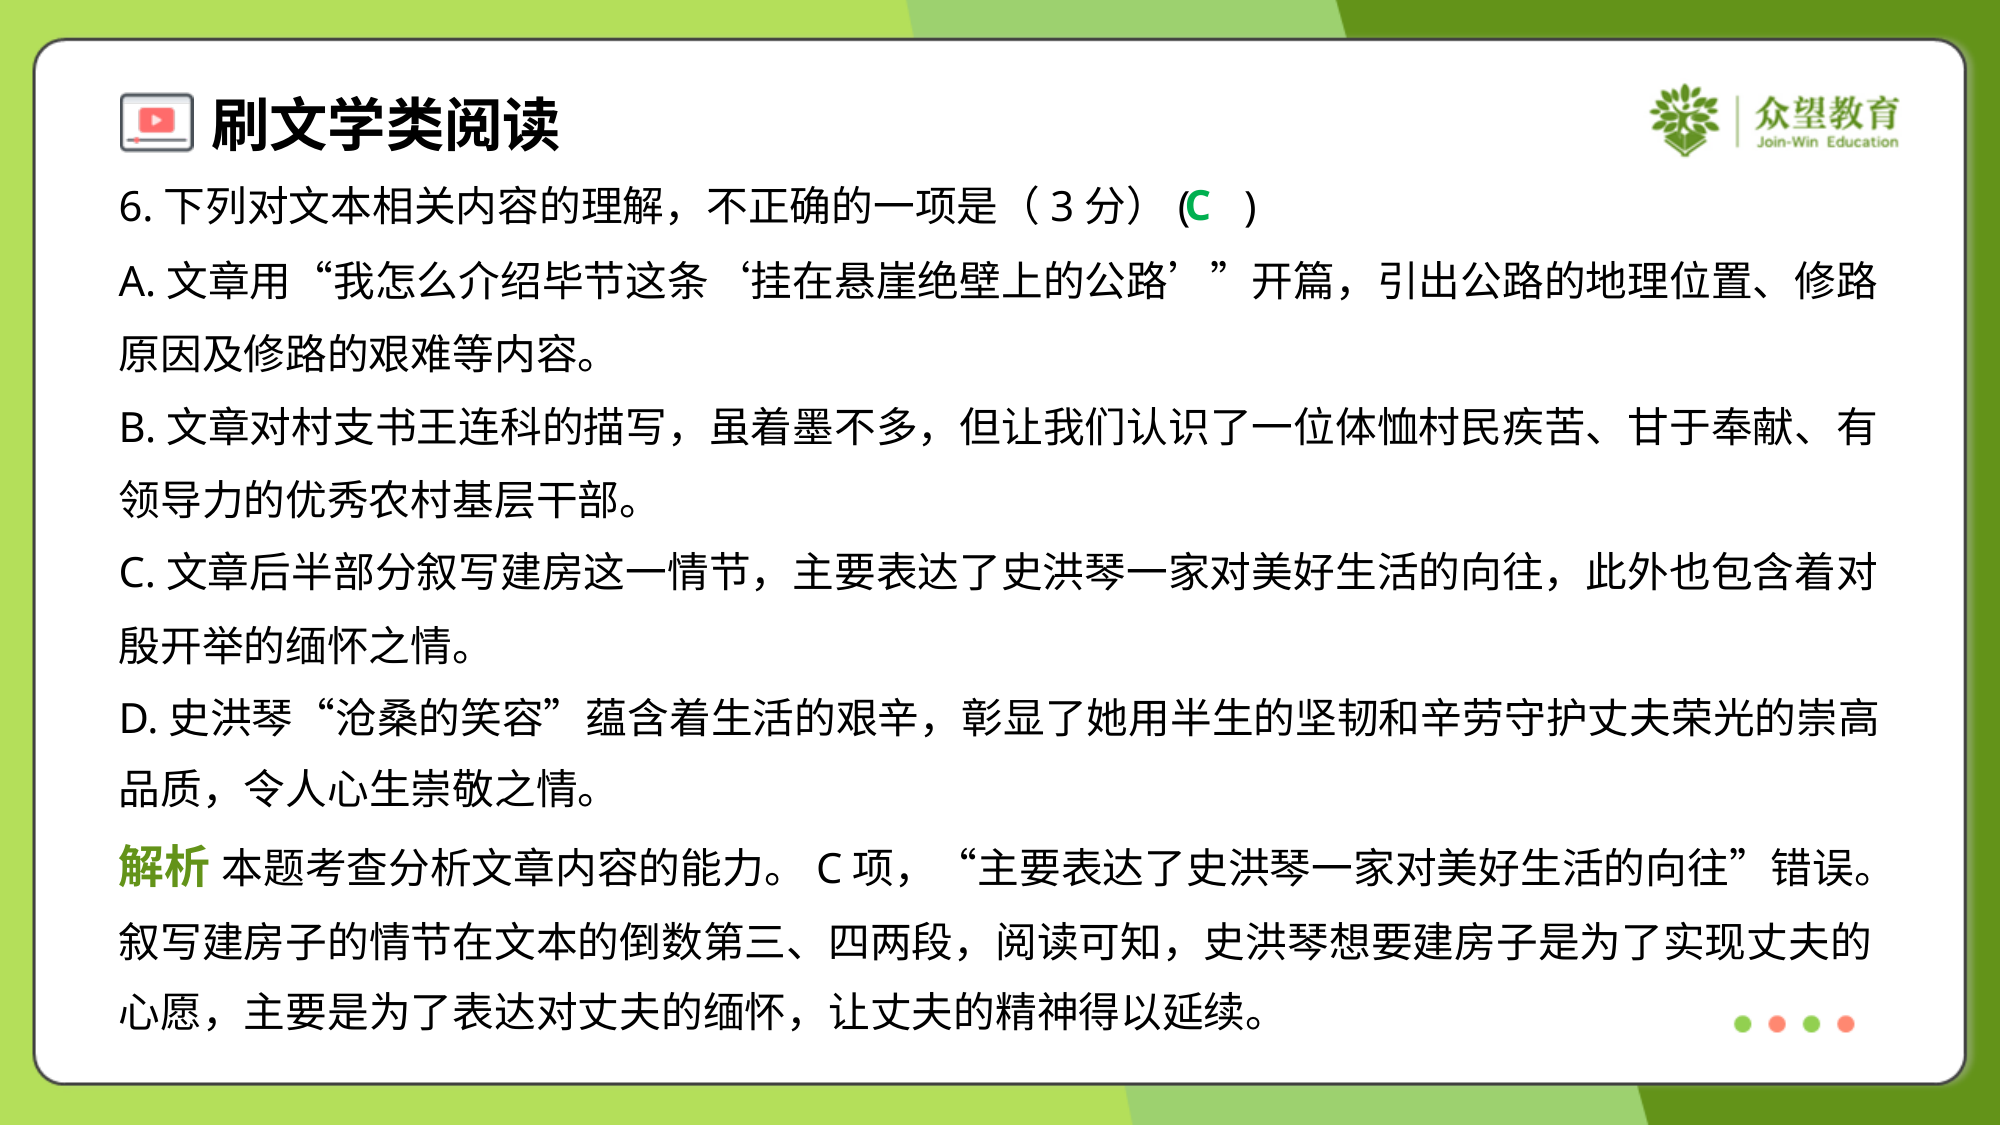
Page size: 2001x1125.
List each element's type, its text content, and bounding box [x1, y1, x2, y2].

text_box C [1168, 157, 1227, 222]
picture [0, 0, 2000, 1125]
text_box A.文章用“我怎么介绍毕节这条‘挂在悬崖绝壁上的公路’”开篇，引出公路的地理位置、修路 原因及修路的艰难等内容。 B.文章对村支书王连科的描写，虽着墨不多，但让我们认识了一位体恤村民疾苦、甘于奉献、有 领导力的优秀农村基层干部。 C.文章后半部分叙写建房这一情节，主要表达了史洪琴一家对美好生活的向往，此外也包含着对 殷开举的缅怀之情。 D.史洪琴“沧桑的笑容”蕴含着生活的艰辛，彰显了她用半生的坚韧和辛劳守护丈夫荣光的崇高 品质，令人心生崇敬之情。 [118, 231, 1883, 806]
text_box 6.下列对文本相关内容的理解，不正确的一项是（3分）( ) [118, 158, 1883, 223]
text_box 解析 本题考查分析文章内容的能力。C项，“主要表达了史洪琴一家对美好生活的向往”错误。 叙写建房子的情节在文本的倒数第三、四两段，阅读可知，史洪琴想要建房子是为了实现丈夫的 心愿，主要是为了表达对丈夫的缅怀，让丈夫的精神得以延续。 [118, 819, 1883, 1030]
